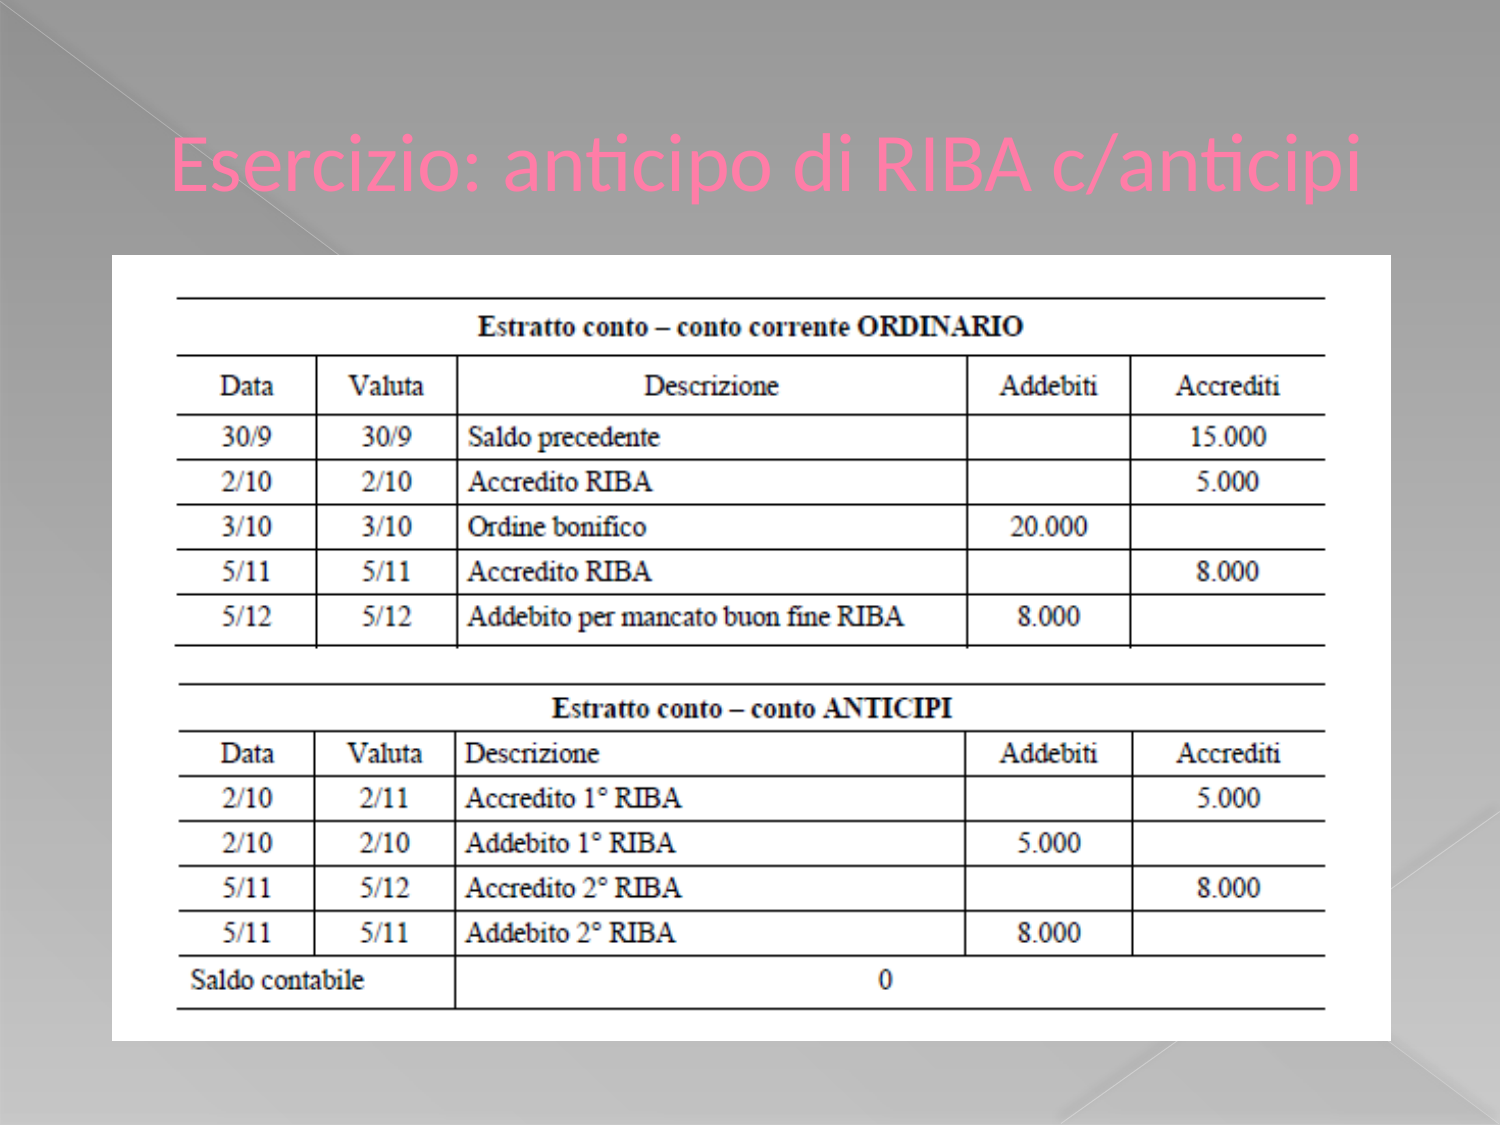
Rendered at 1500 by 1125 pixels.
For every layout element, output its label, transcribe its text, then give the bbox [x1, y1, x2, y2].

picture [111, 255, 1391, 1041]
title Esercizio: anticipo di RIBA c/anticipi [75, 43, 1425, 274]
